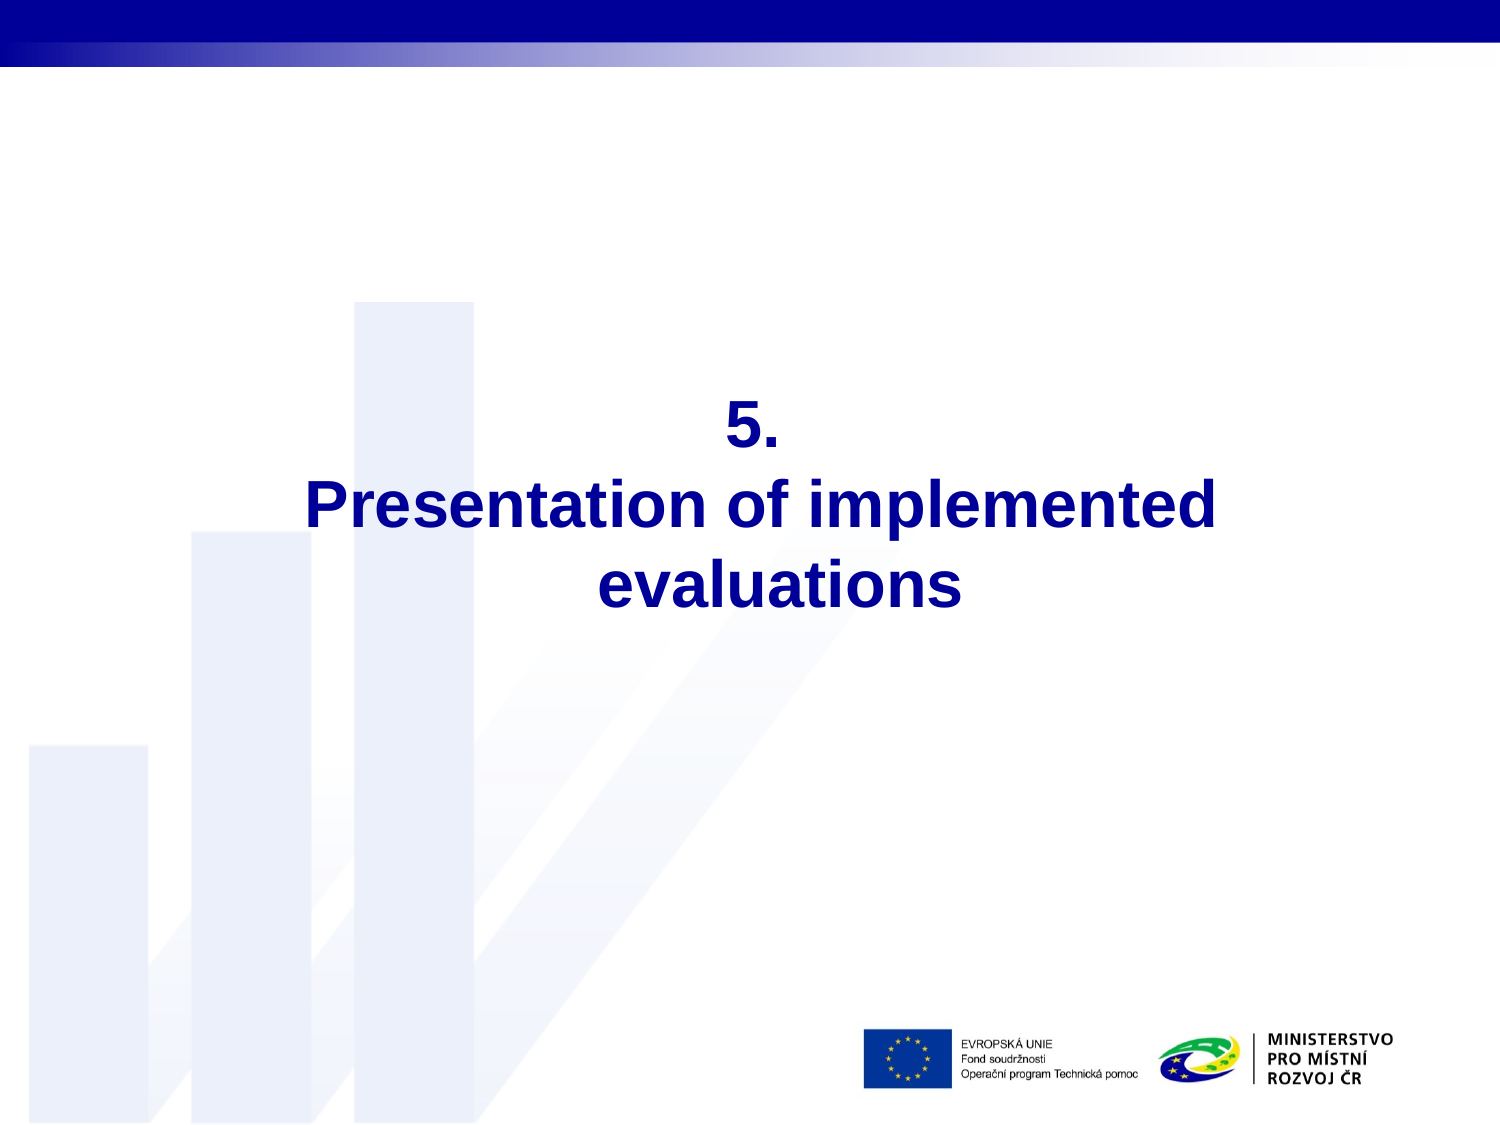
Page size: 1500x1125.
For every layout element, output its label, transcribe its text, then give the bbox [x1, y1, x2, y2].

picture [29, 302, 1412, 1125]
text_box 5. Presentation of implemented evaluations [182, 373, 1341, 629]
